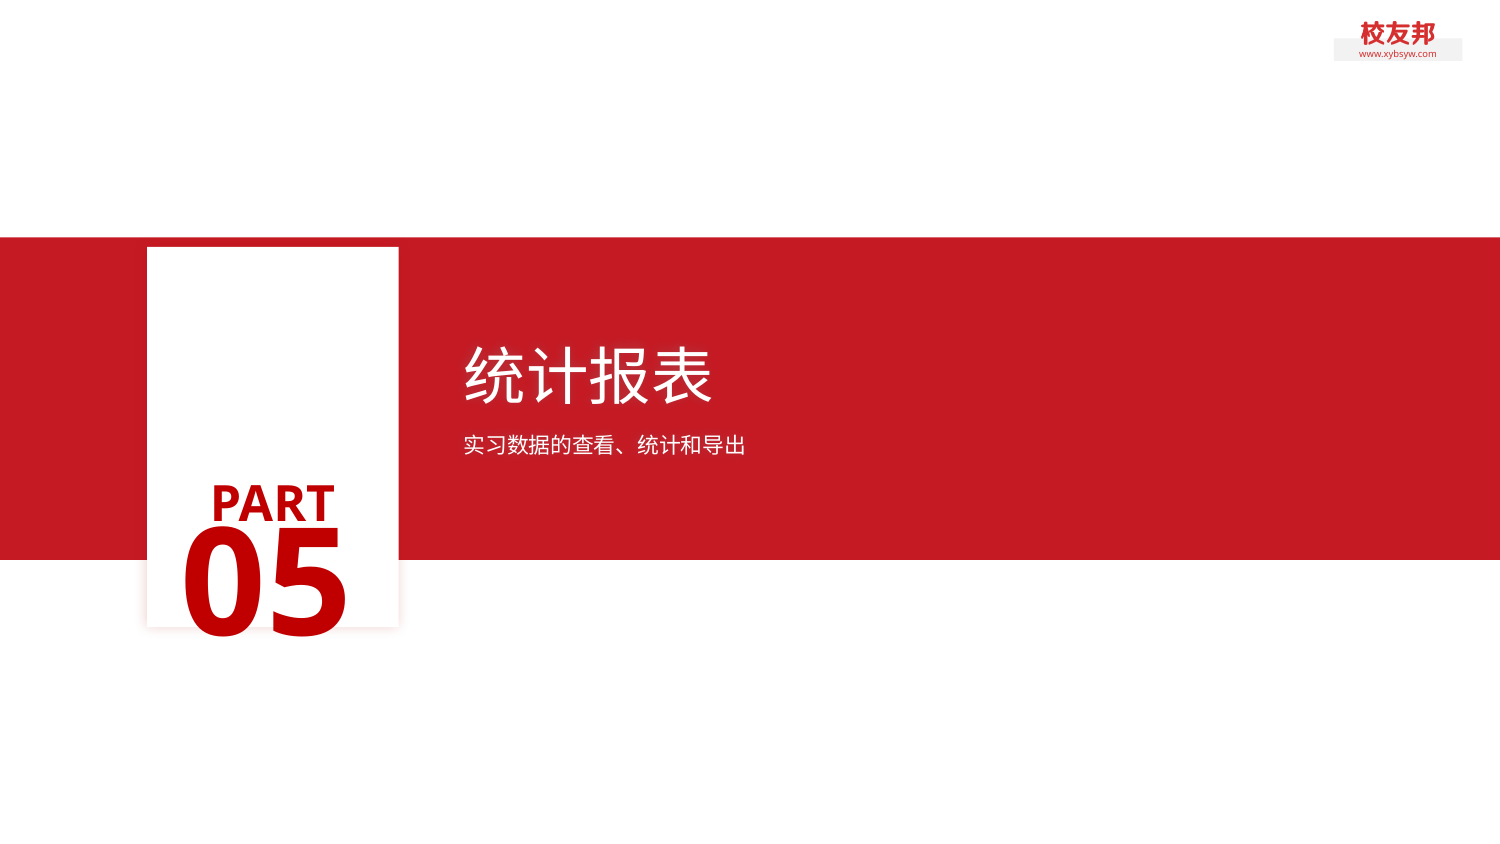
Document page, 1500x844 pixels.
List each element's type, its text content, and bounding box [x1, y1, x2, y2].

text_box [147, 246, 399, 628]
text_box 统计报表 [456, 329, 1172, 419]
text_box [1333, 21, 1463, 67]
text_box [0, 237, 1500, 560]
text_box PART [165, 463, 350, 539]
text_box 05 [165, 297, 388, 673]
text_box 实习数据的查看、统计和导出 [456, 425, 1193, 464]
